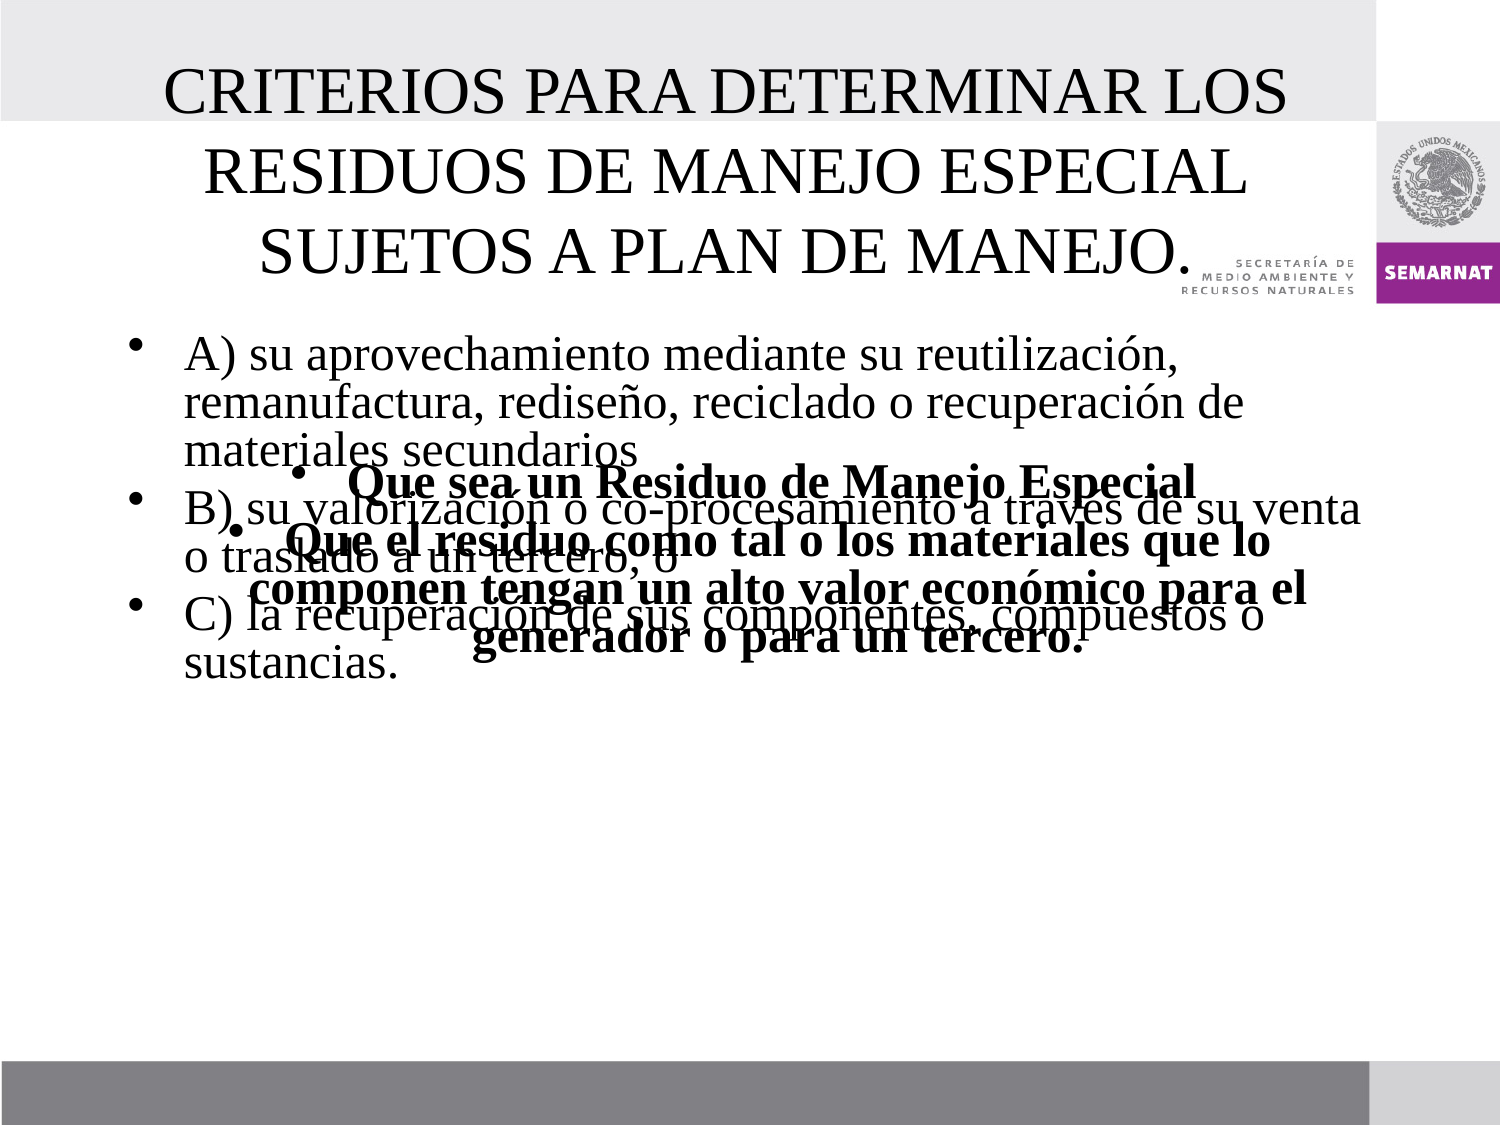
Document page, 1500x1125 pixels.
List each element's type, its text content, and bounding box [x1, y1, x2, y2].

list A) su aprovechamiento mediante su reutilización, remanufactura, rediseño, reciclado o recuperación de materiales secundarios B) su valorización o co-procesamiento a través de su venta o traslado a un tercero, o C) la recuperación de sus componentes, compuestos o sustancias. [112, 324, 1388, 1001]
picture [0, 0, 1500, 1125]
title CRITERIOS PARA DETERMINAR LOS RESIDUOS DE MANEJO ESPECIAL SUJETOS A PLAN DE MANEJO. [112, 113, 1341, 221]
